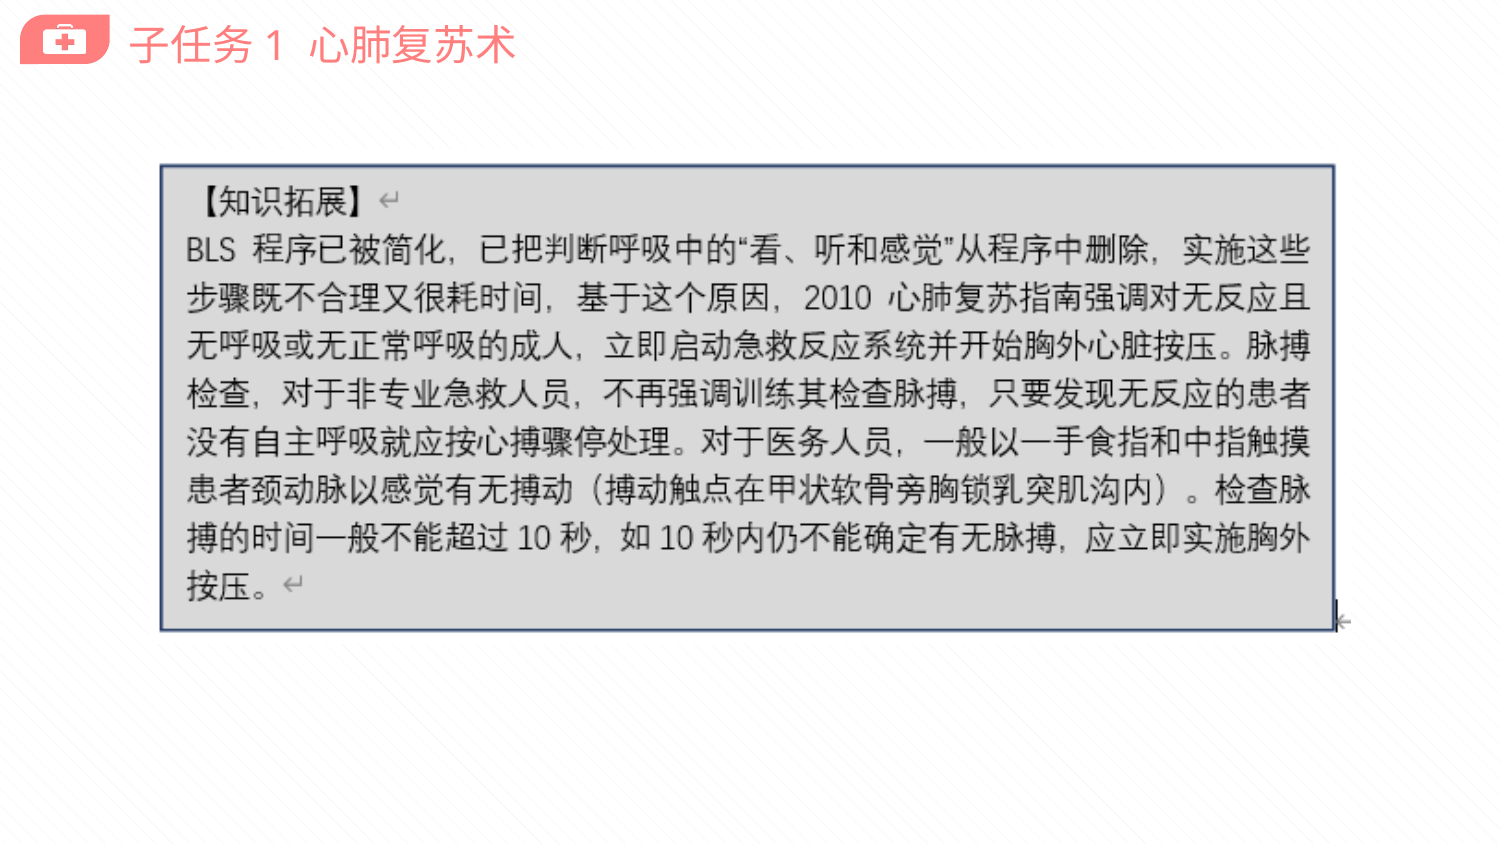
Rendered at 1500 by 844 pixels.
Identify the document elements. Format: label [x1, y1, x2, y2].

text_box [19, 11, 863, 78]
picture [149, 149, 1351, 644]
